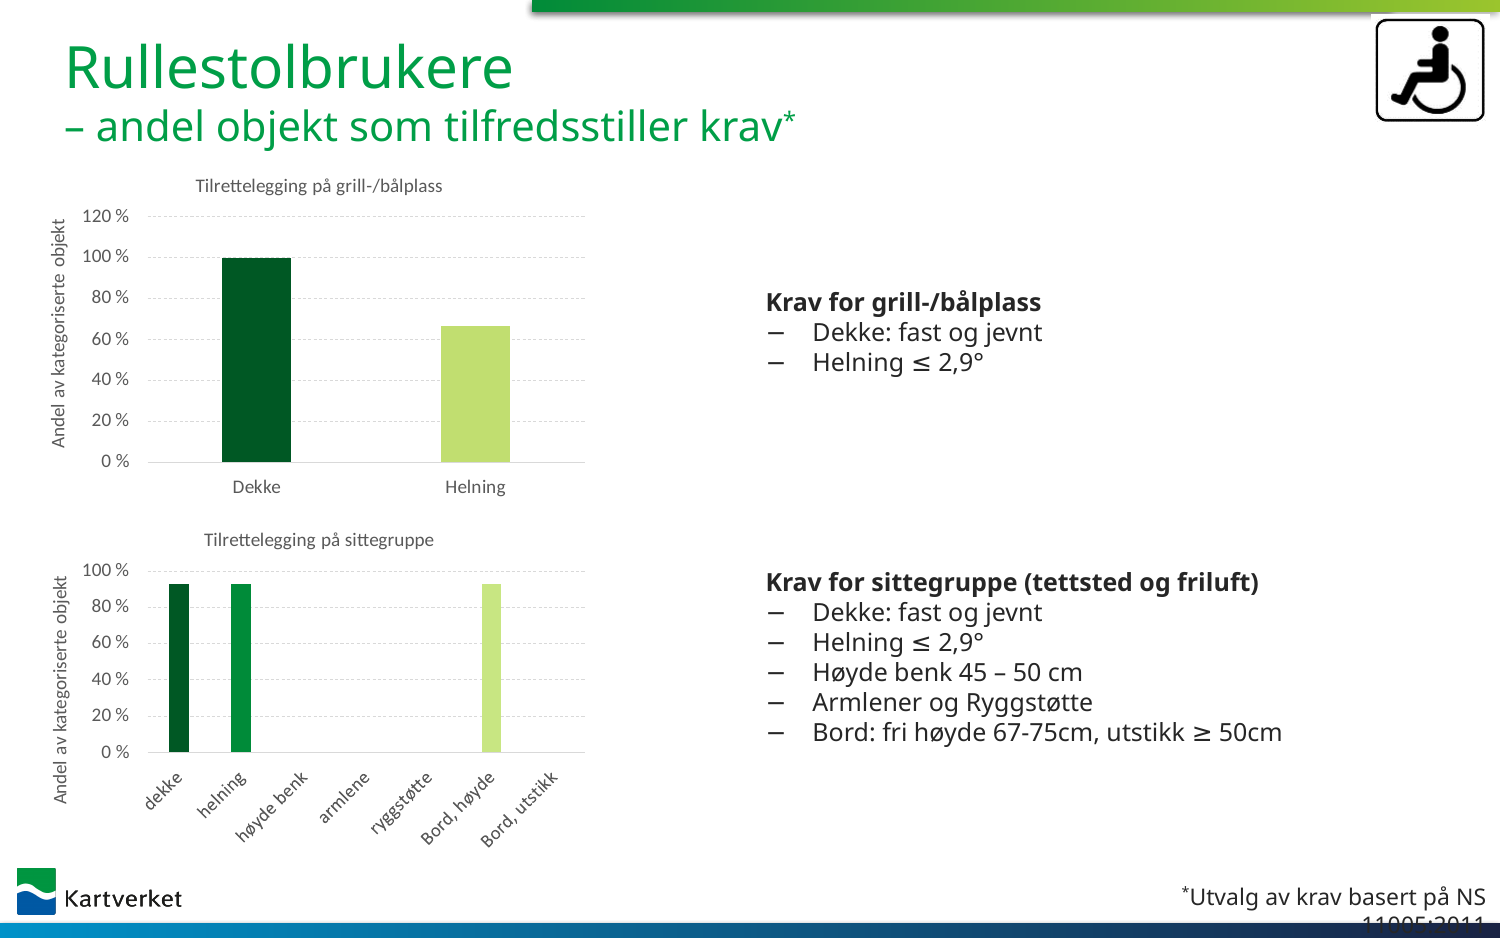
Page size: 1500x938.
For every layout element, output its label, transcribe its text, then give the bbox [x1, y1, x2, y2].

text_box *Utvalg av krav basert på NS 11005:2011 [1068, 873, 1500, 938]
picture [41, 166, 596, 505]
picture [41, 520, 596, 859]
text_box Krav for grill-/bålplass Dekke: fast og jevnt Helning ≤ 2,9° [750, 279, 1452, 384]
picture [1371, 13, 1491, 127]
text_box Krav for sittegruppe (tettsted og friluft) Dekke: fast og jevnt Helning ≤ 2,9° Høyde benk 45 – 50 cm Armlener og Ryggstøtte Bord: fri høyde 67-75cm, utstikk ≥ 50cm [750, 559, 1500, 754]
text_box Rullestolbrukere – andel objekt som tilfredsstiller krav* [49, 14, 1431, 158]
